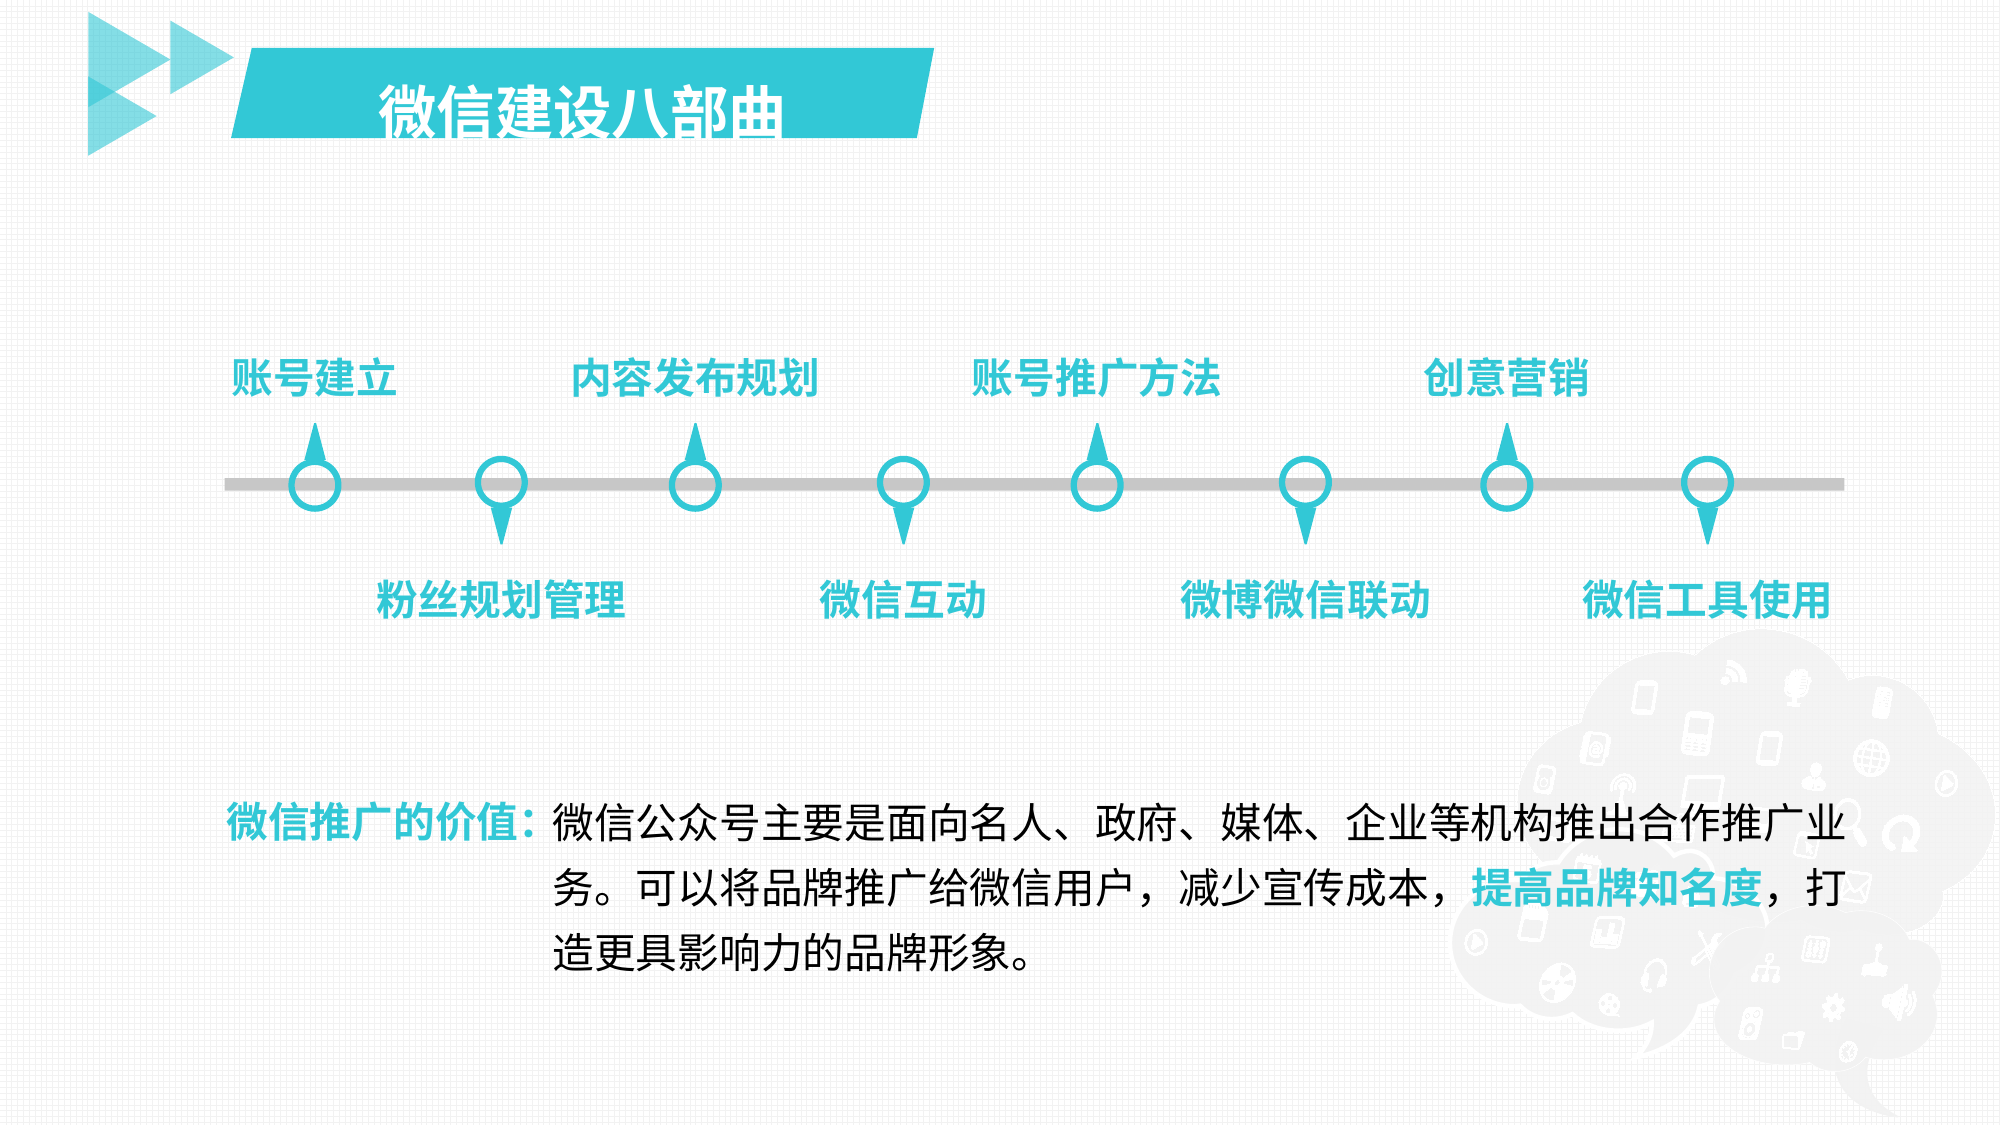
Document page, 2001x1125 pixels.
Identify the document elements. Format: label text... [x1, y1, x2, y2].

text_box 微信推广的价值： [211, 773, 612, 854]
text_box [1449, 625, 2000, 1117]
text_box [87, 10, 169, 92]
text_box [137, 344, 1902, 633]
text_box 微信公众号主要是面向名人、政府、媒体、企业等机构推出合作推广业务。可以将品牌推广给微信用户，减少宣传成本，提高品牌知名度，打造更具影响力的品牌形象。 [537, 774, 1449, 985]
text_box [87, 74, 159, 158]
text_box 微信建设八部曲 [363, 0, 802, 154]
text_box [169, 18, 236, 96]
text_box [802, 46, 936, 140]
text_box [229, 46, 363, 140]
